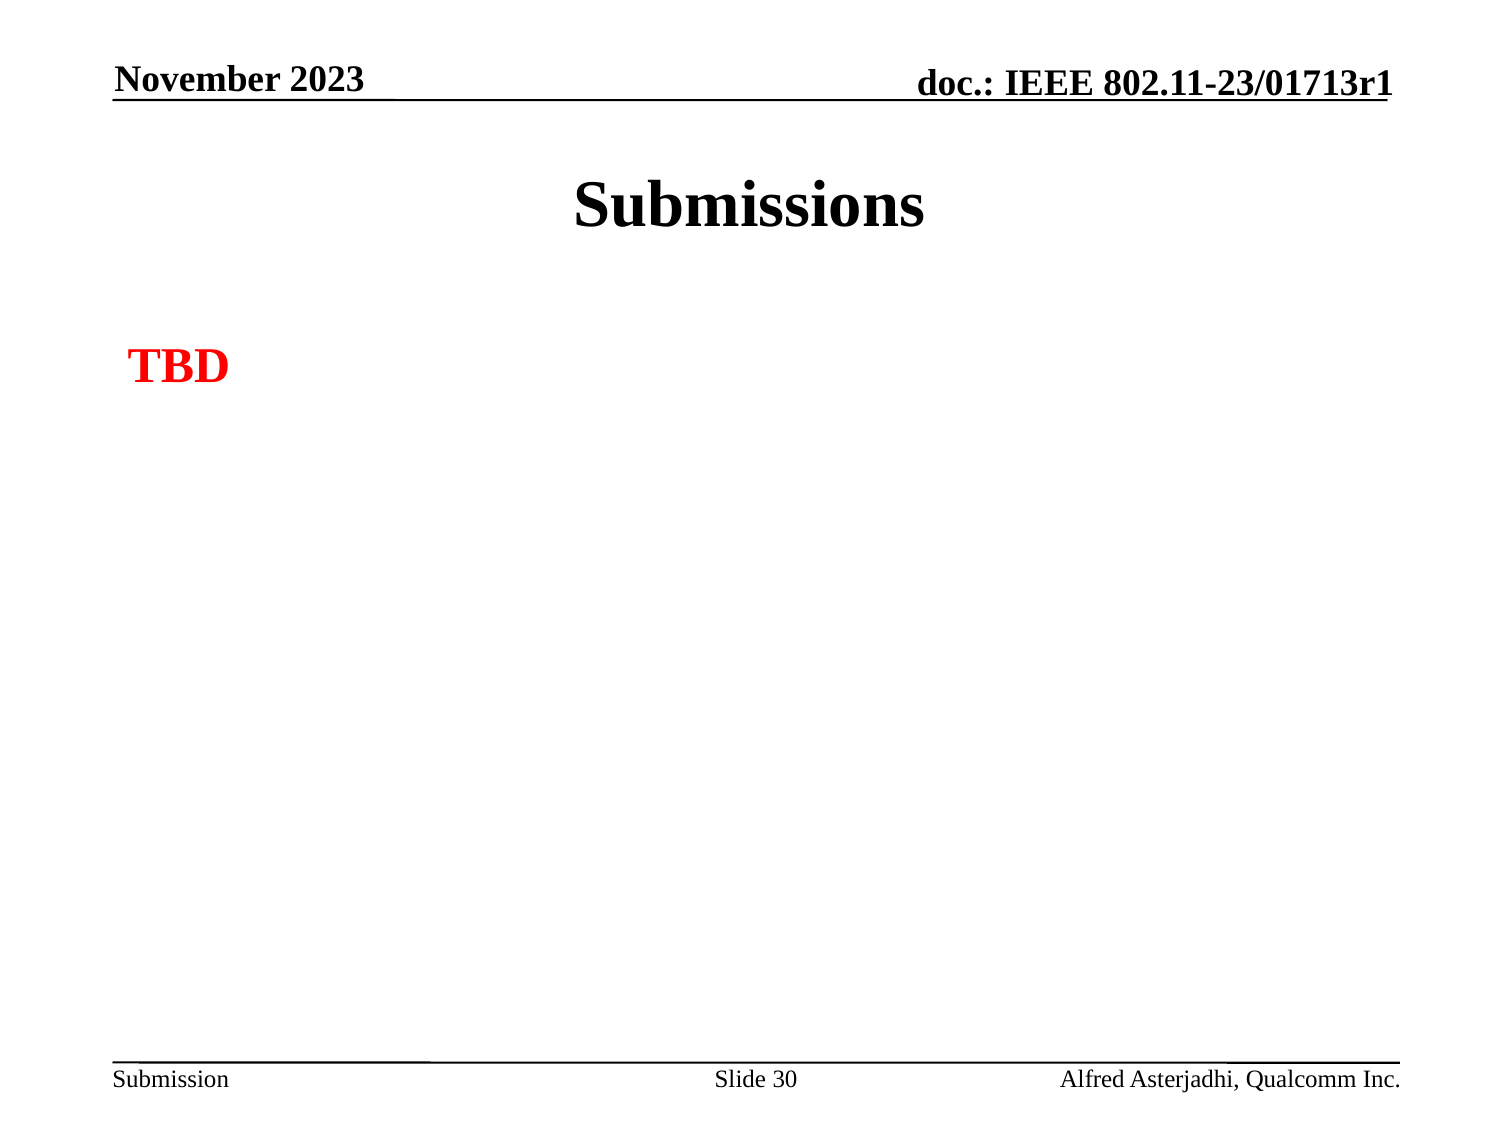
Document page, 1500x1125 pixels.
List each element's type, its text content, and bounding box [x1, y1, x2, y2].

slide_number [114, 54, 423, 100]
footer Alfred Asterjadhi, Qualcomm Inc. [878, 1061, 1402, 1093]
title Submissions [112, 112, 1388, 288]
list TBD [112, 324, 1388, 1000]
slide_number Slide 30 [712, 1061, 800, 1123]
